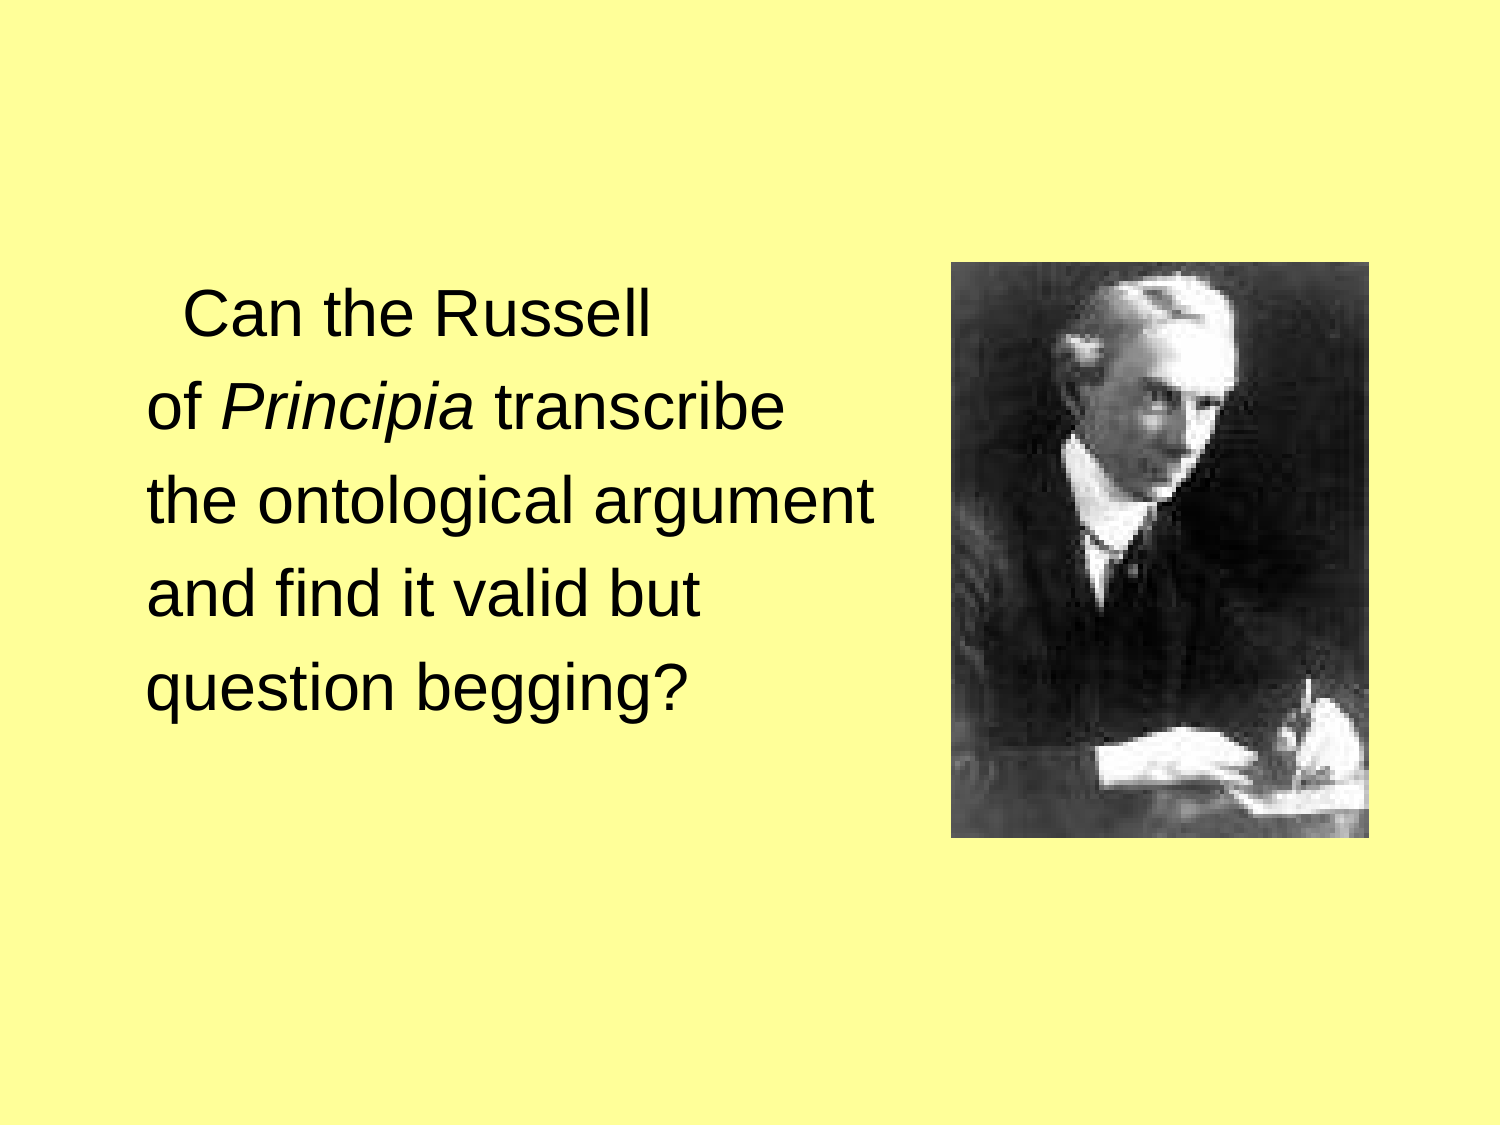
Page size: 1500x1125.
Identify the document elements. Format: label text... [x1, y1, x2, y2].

picture [950, 262, 1369, 838]
list Can the Russell of Principia transcribe the ontological argument and find it valid but question begging? [75, 262, 1425, 1005]
